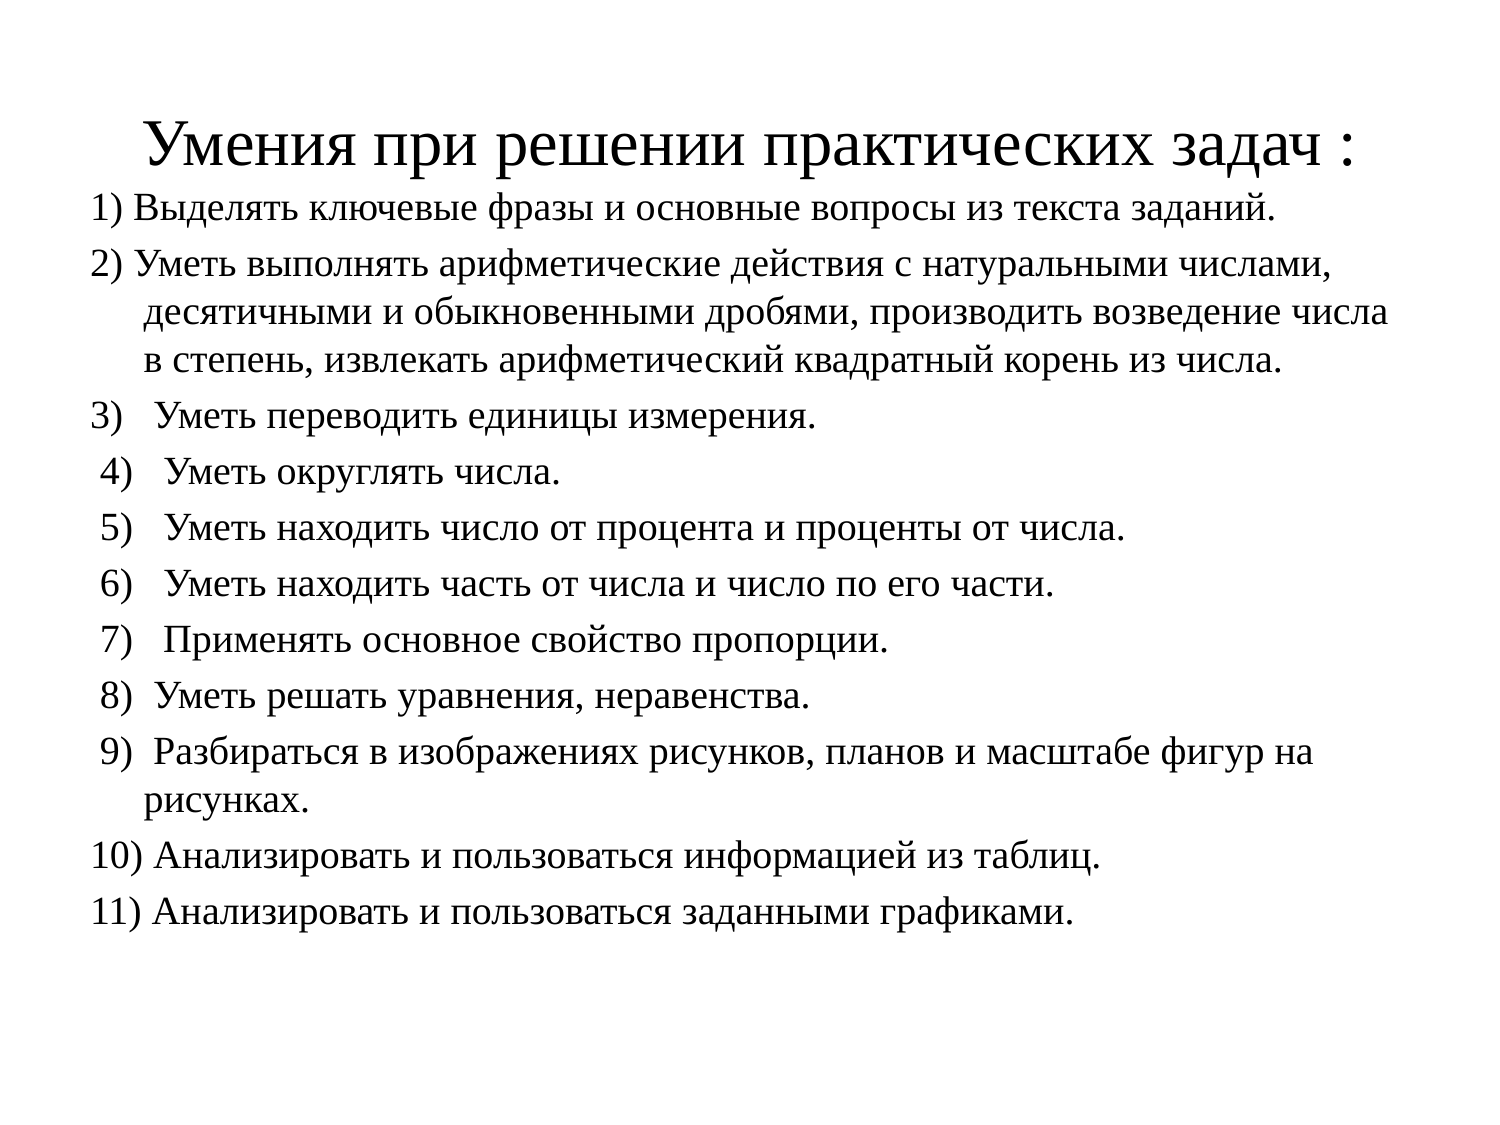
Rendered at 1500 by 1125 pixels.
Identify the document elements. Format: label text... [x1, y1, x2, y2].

title Умения при решении практических задач : [75, 45, 1425, 172]
list 1) Выделять ключевые фразы и основные вопросы из текста заданий. 2) Уметь выполнять арифметические действия с натуральными числами, десятичными и обыкновенными дробями, производить возведение числа в степень, извлекать арифметический квадратный корень из числа. 3) Уметь переводить единицы измерения. 4) Уметь округлять числа. 5) Уметь находить число от процента и проценты от числа. 6) Уметь находить часть от числа и число по его части. 7) Применять основное свойство пропорции. 8) Уметь решать уравнения, неравенства. 9) Разбираться в изображениях рисунков, планов и масштабе фигур на рисунках. 10) Анализировать и пользоваться информацией из таблиц. 11) Анализировать и пользоваться заданными графиками. [75, 172, 1425, 1005]
